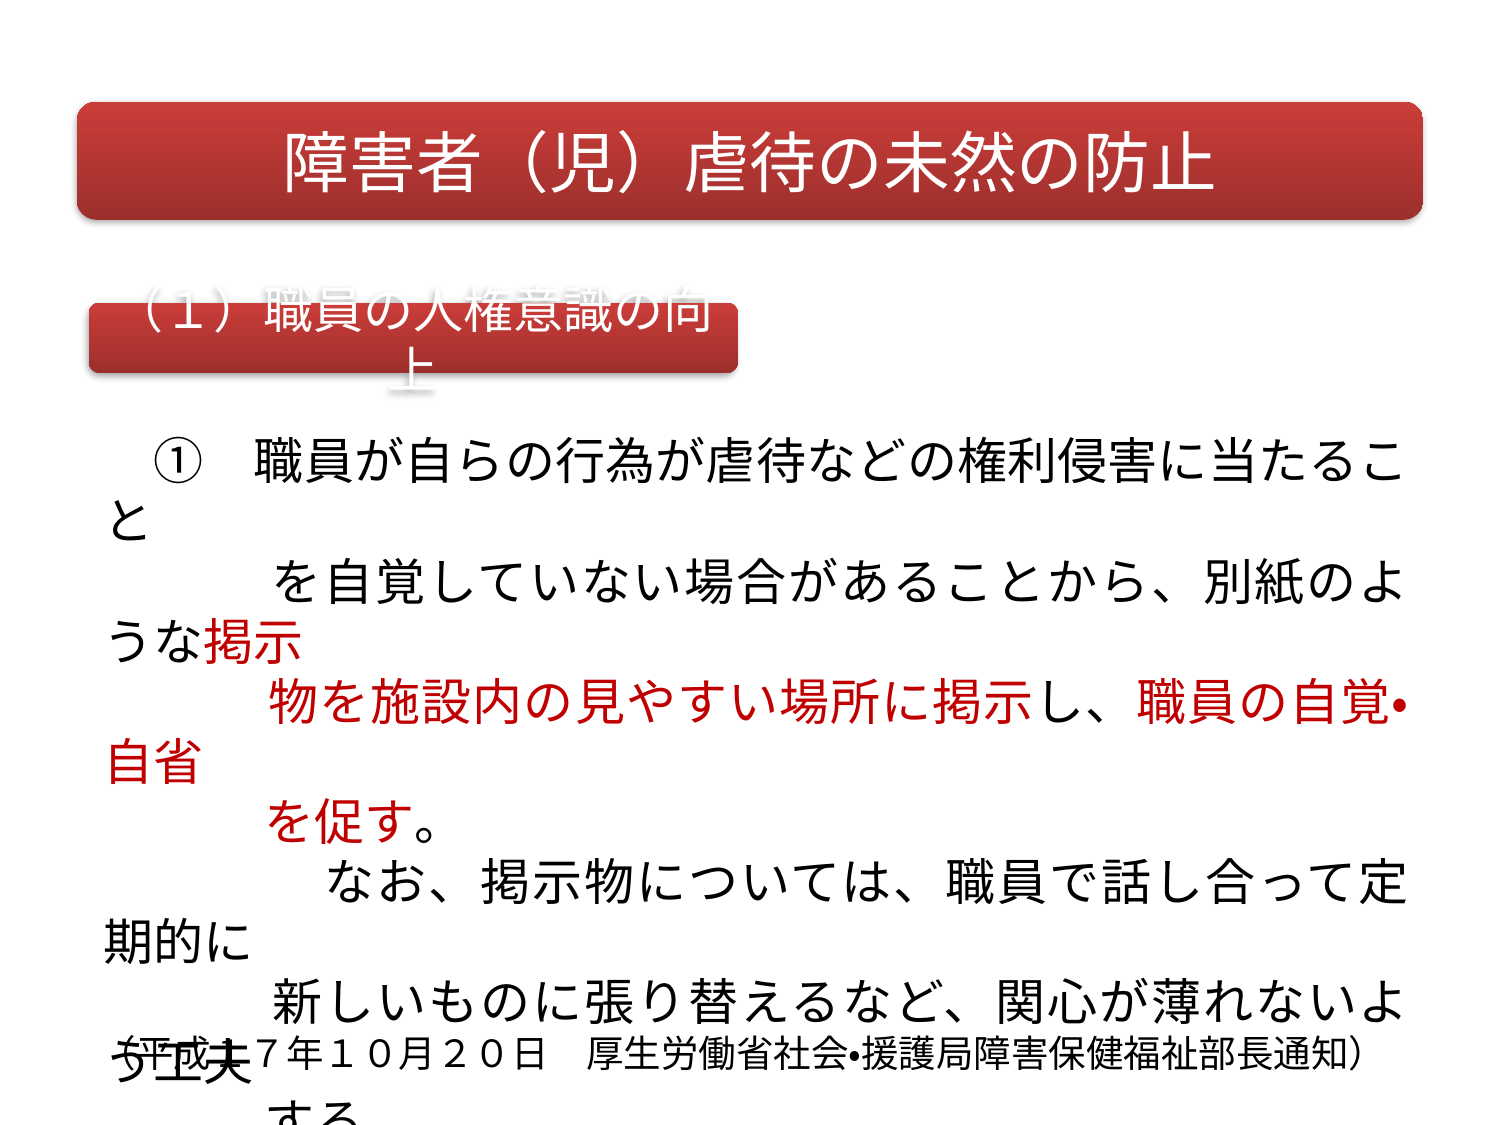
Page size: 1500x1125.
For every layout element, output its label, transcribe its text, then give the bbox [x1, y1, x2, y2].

text_box （平成１７年１０月２０日 厚生労働省社会・援護局障害保健福祉部長通知） [83, 1023, 1402, 1083]
text_box 障害者（児）虐待の未然の防止 [76, 101, 1424, 220]
text_box ① 職員が自らの行為が虐待などの権利侵害に当たること を自覚していない場合があることから、別紙のような掲示 物を施設内の見やすい場所に掲示し、職員の自覚・自省 を促す。 なお、掲示物については、職員で話し合って定期的に 新しいものに張り替えるなど、関心が薄れないよう工夫 する。 ② 倫理綱領、行動規範等を定め、職員に周知徹底する。 ③ 普段から研修などを通して、職員の人権意識を高める。 [88, 302, 1424, 1125]
